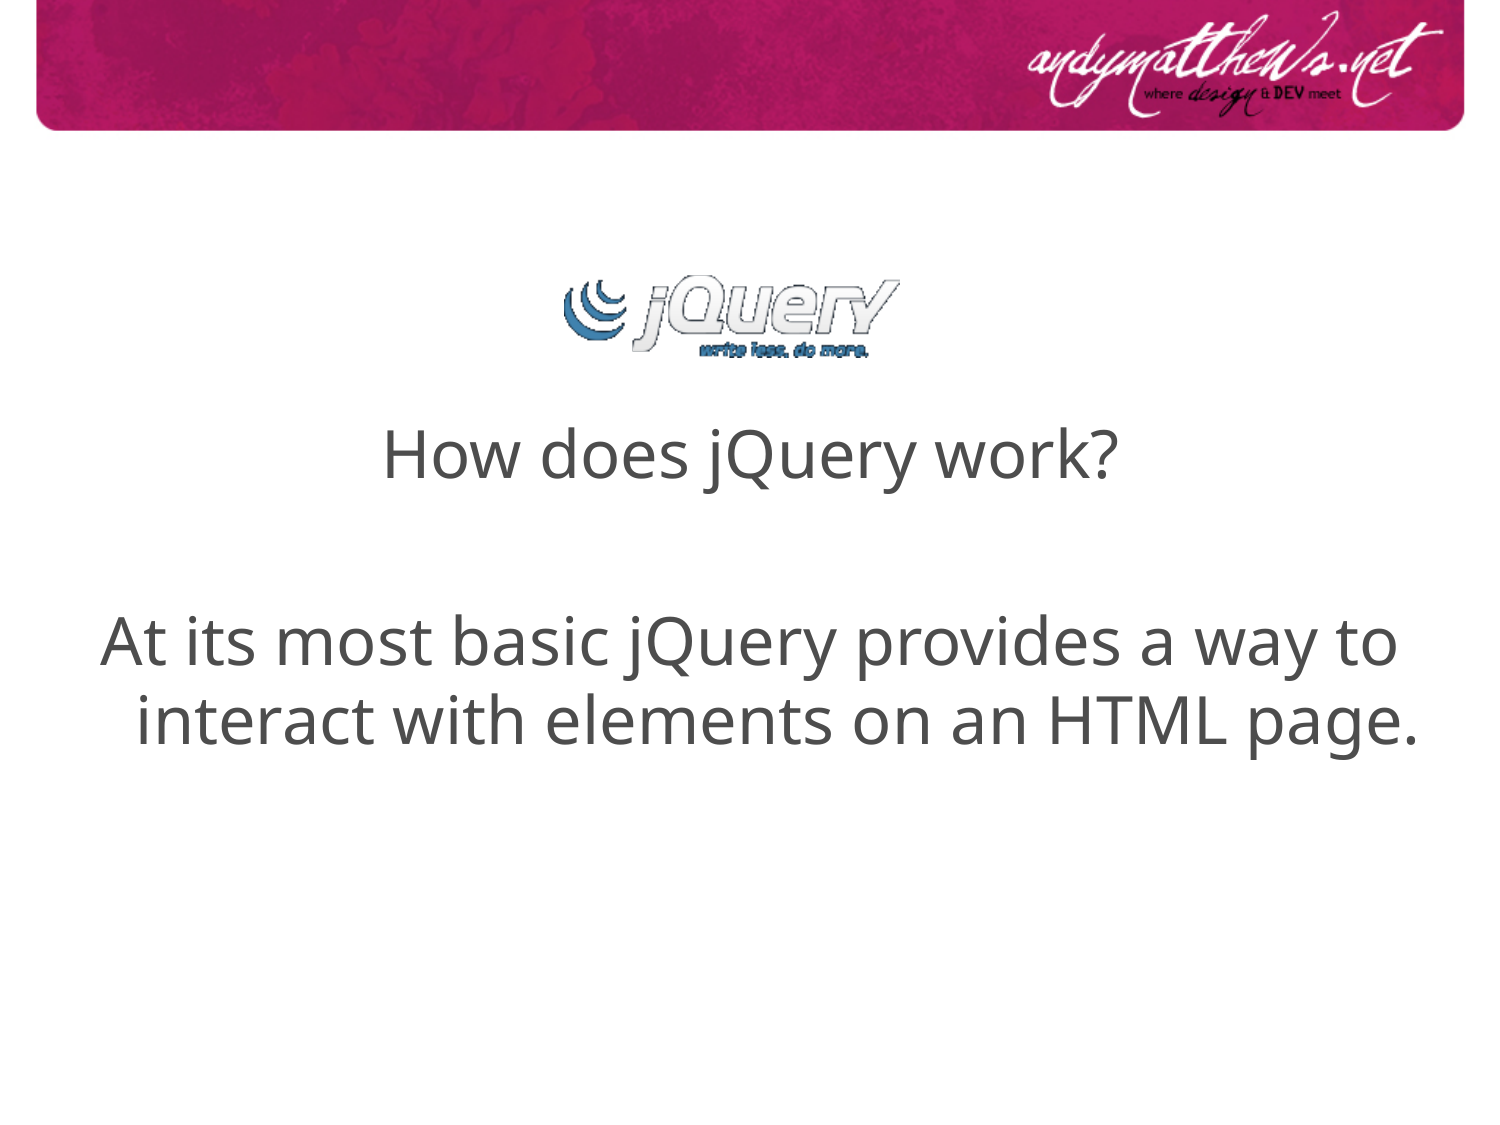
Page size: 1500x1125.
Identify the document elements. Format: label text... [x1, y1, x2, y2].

picture [0, 0, 1500, 1125]
list How does jQuery work? At its most basic jQuery provides a way to interact with elements on an HTML page. [37, 403, 1465, 825]
